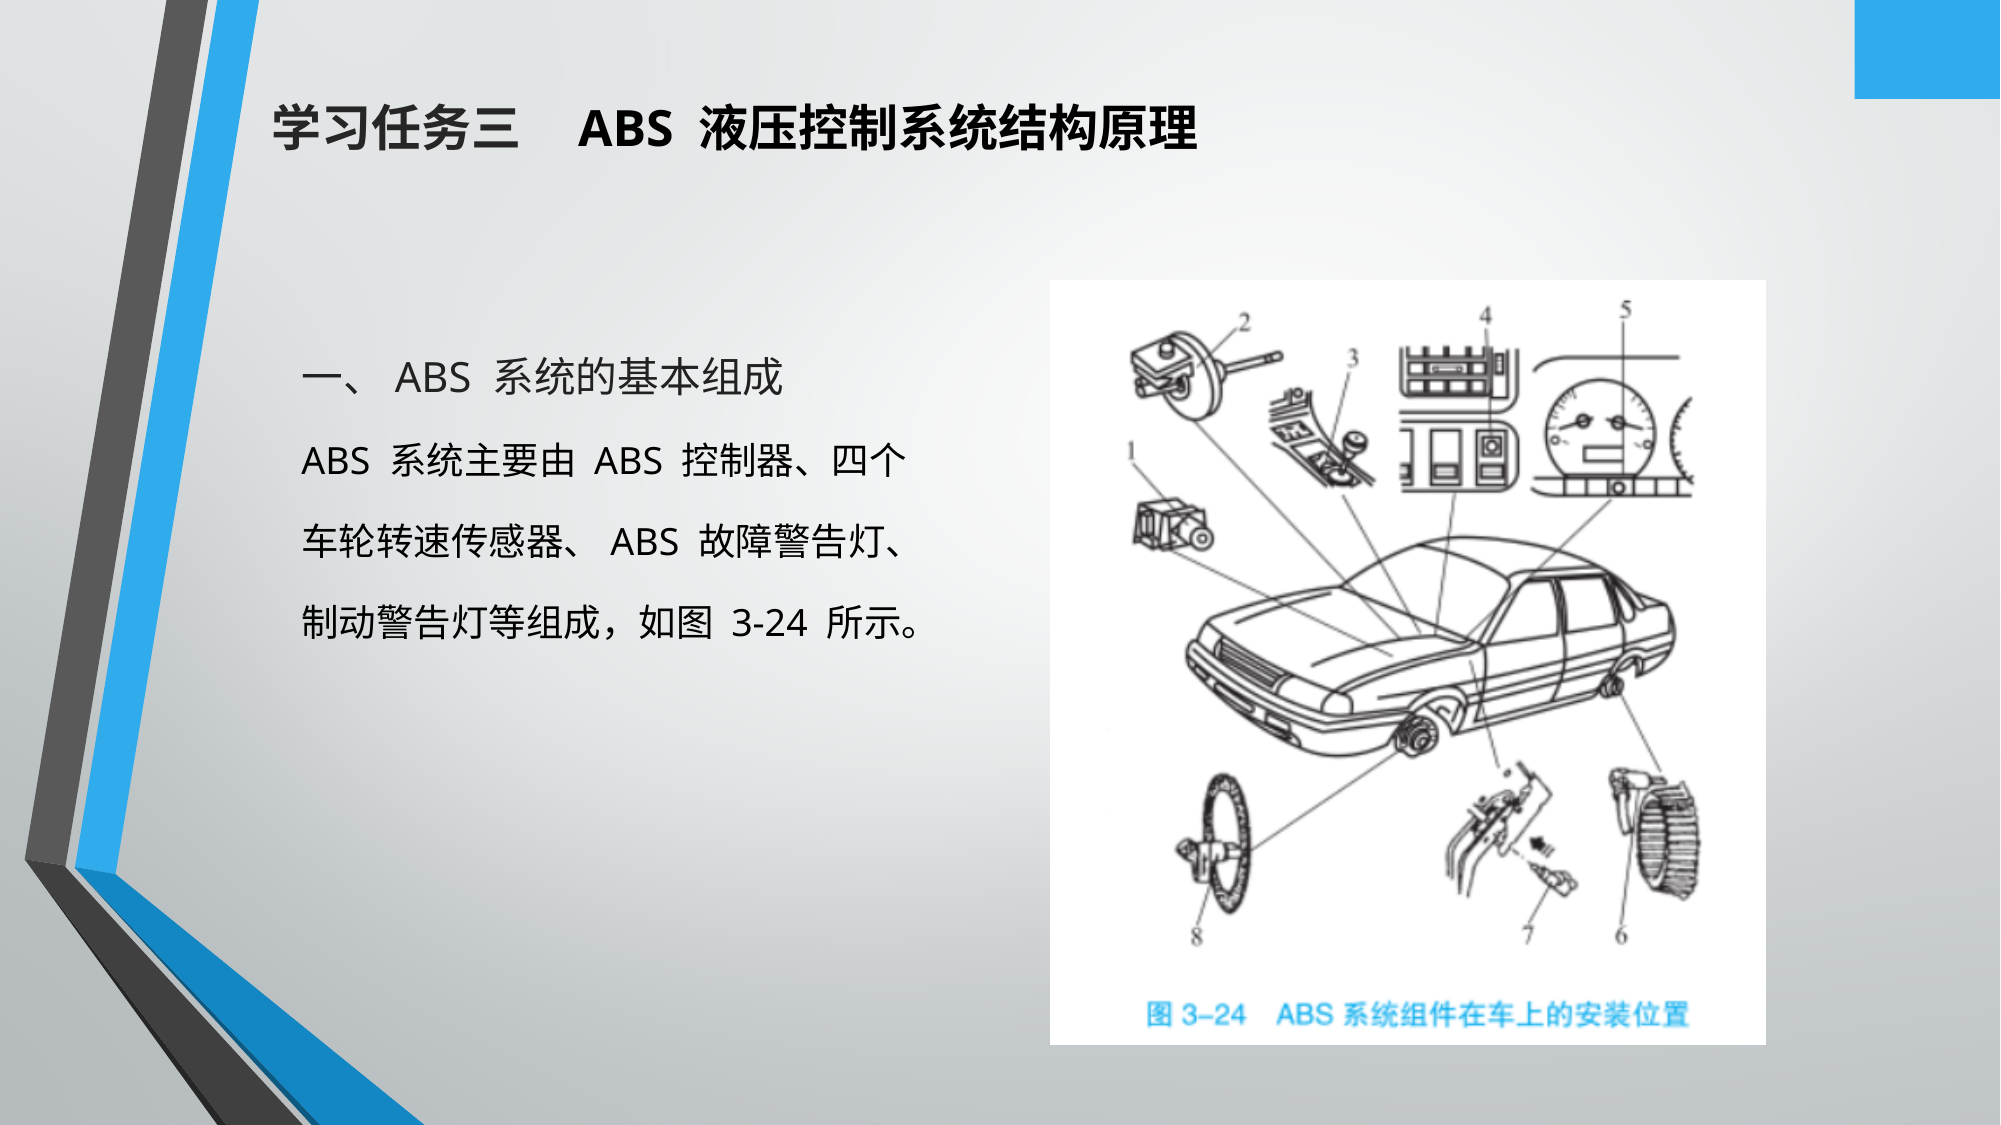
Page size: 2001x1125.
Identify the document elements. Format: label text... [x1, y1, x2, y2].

picture [1049, 280, 1766, 1046]
text_box [1853, 0, 2000, 100]
text_box 一、ABS 系统的基本组成 ABS 系统主要由 ABS 控制器、四个车轮转速传感器、ABS 故障警告灯、制动警告灯等组成，如图 3-24 所示。 [286, 303, 948, 980]
text_box 学习任务三 ABS 液压控制系统结构原理 [256, 77, 1968, 209]
